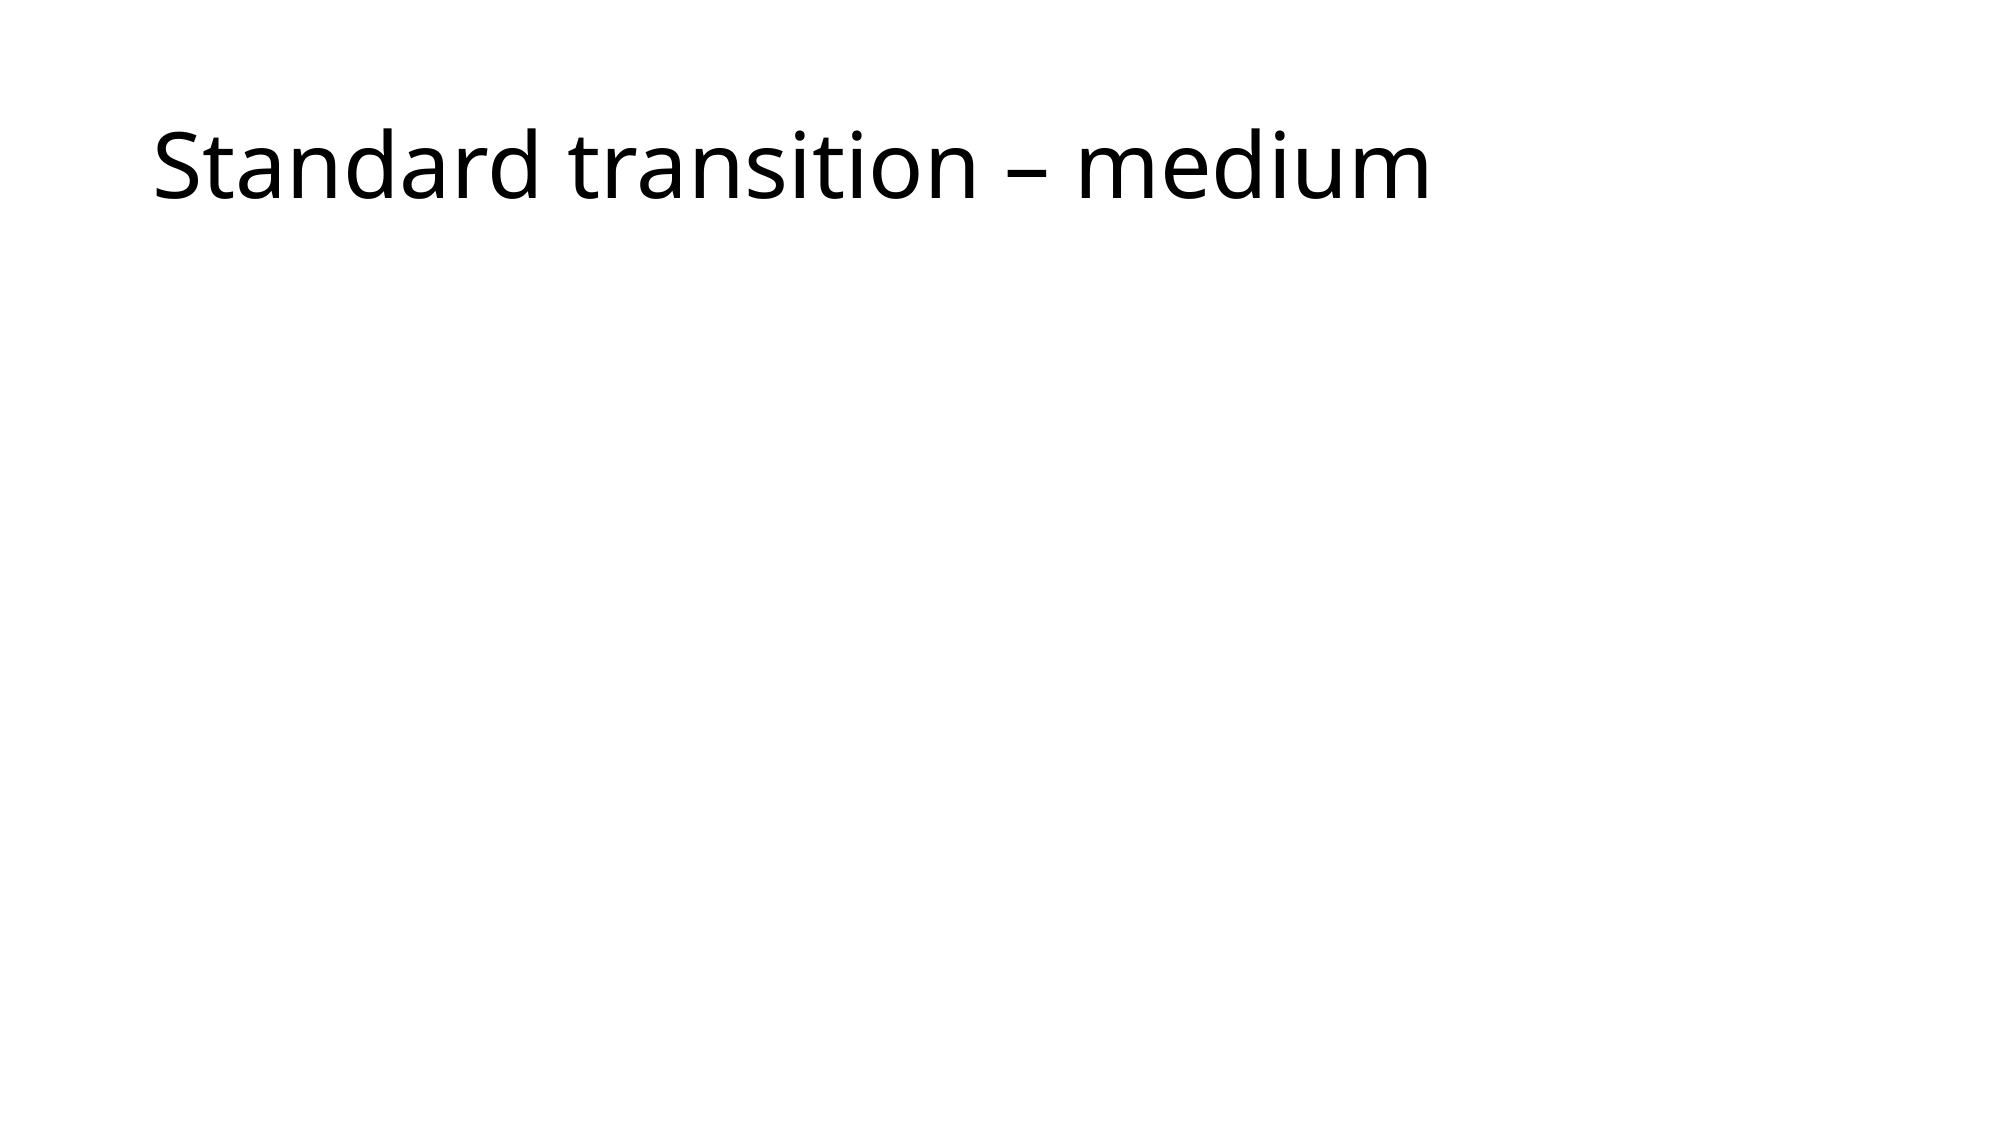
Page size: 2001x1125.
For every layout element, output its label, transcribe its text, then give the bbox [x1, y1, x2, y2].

text_box Standard transition – medium [137, 59, 1863, 278]
